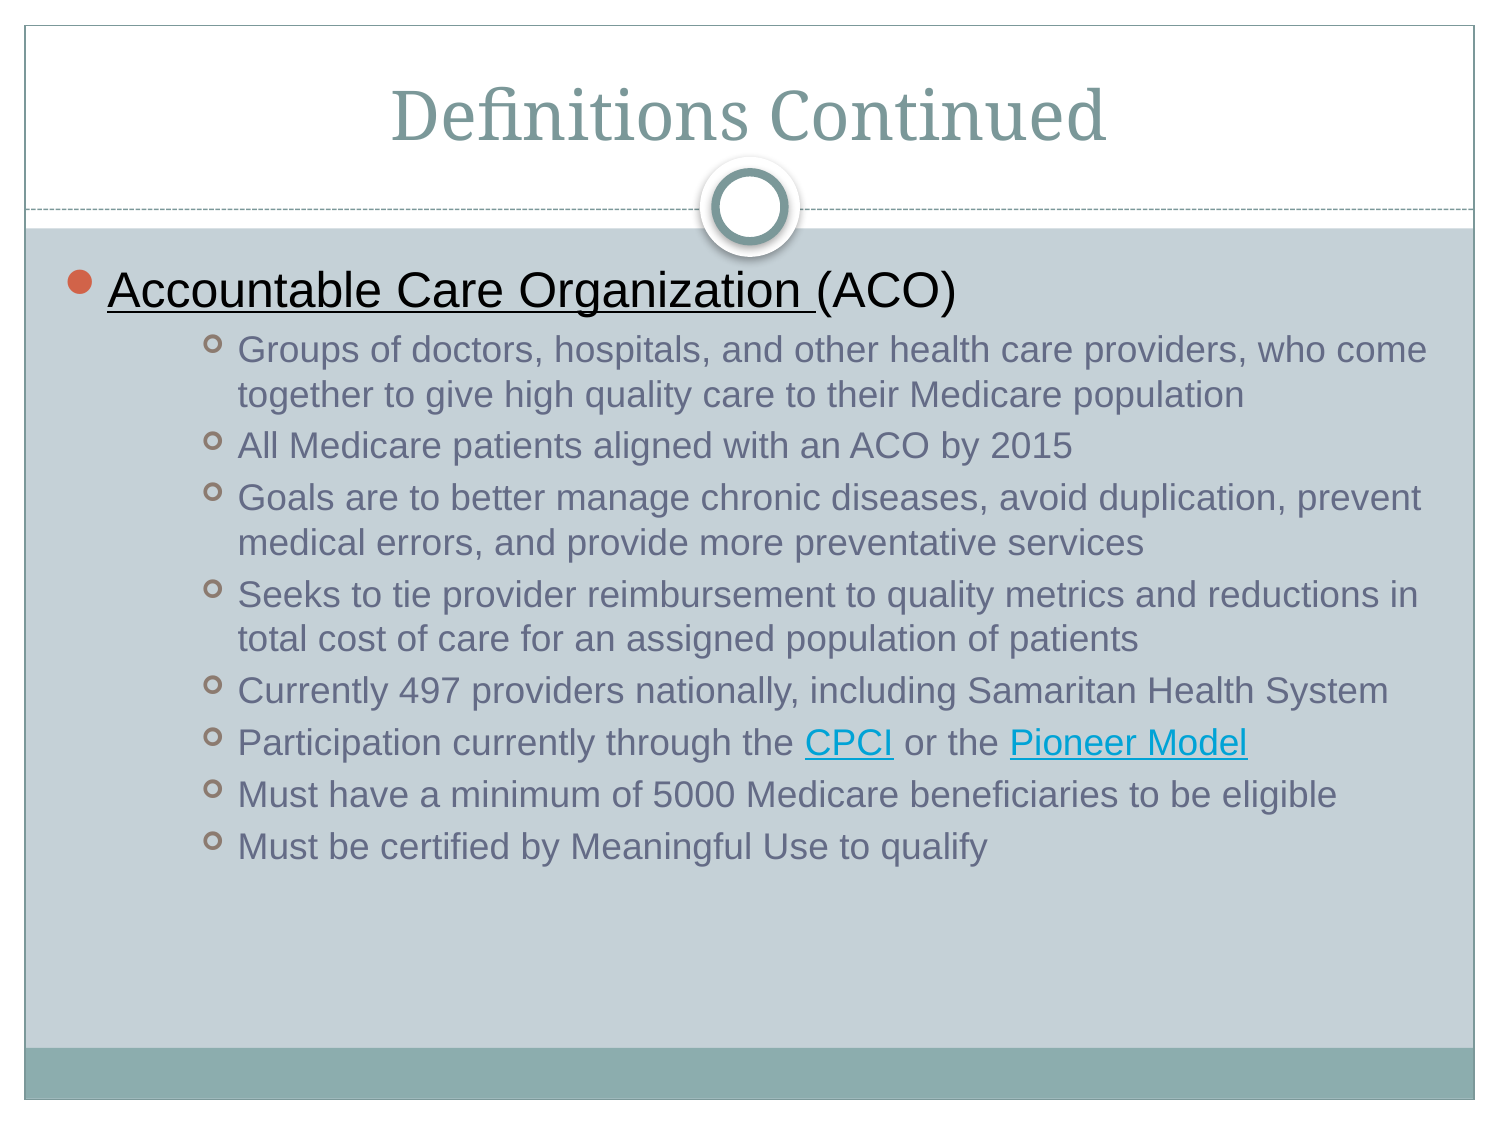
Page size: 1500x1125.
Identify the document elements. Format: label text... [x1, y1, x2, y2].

title Definitions Continued [49, 37, 1450, 162]
list Accountable Care Organization (ACO) Groups of doctors, hospitals, and other health care providers, who come together to give high quality care to their Medicare population All Medicare patients aligned with an ACO by 2015 Goals are to better manage chronic diseases, avoid duplication, prevent medical errors, and provide more preventative services Seeks to tie provider reimbursement to quality metrics and reductions in total cost of care for an assigned population of patients Currently 497 providers nationally, including Samaritan Health System Participation currently through the CPCI or the Pioneer Model Must have a minimum of 5000 Medicare beneficiaries to be eligible Must be certified by Meaningful Use to qualify [49, 250, 1445, 1001]
